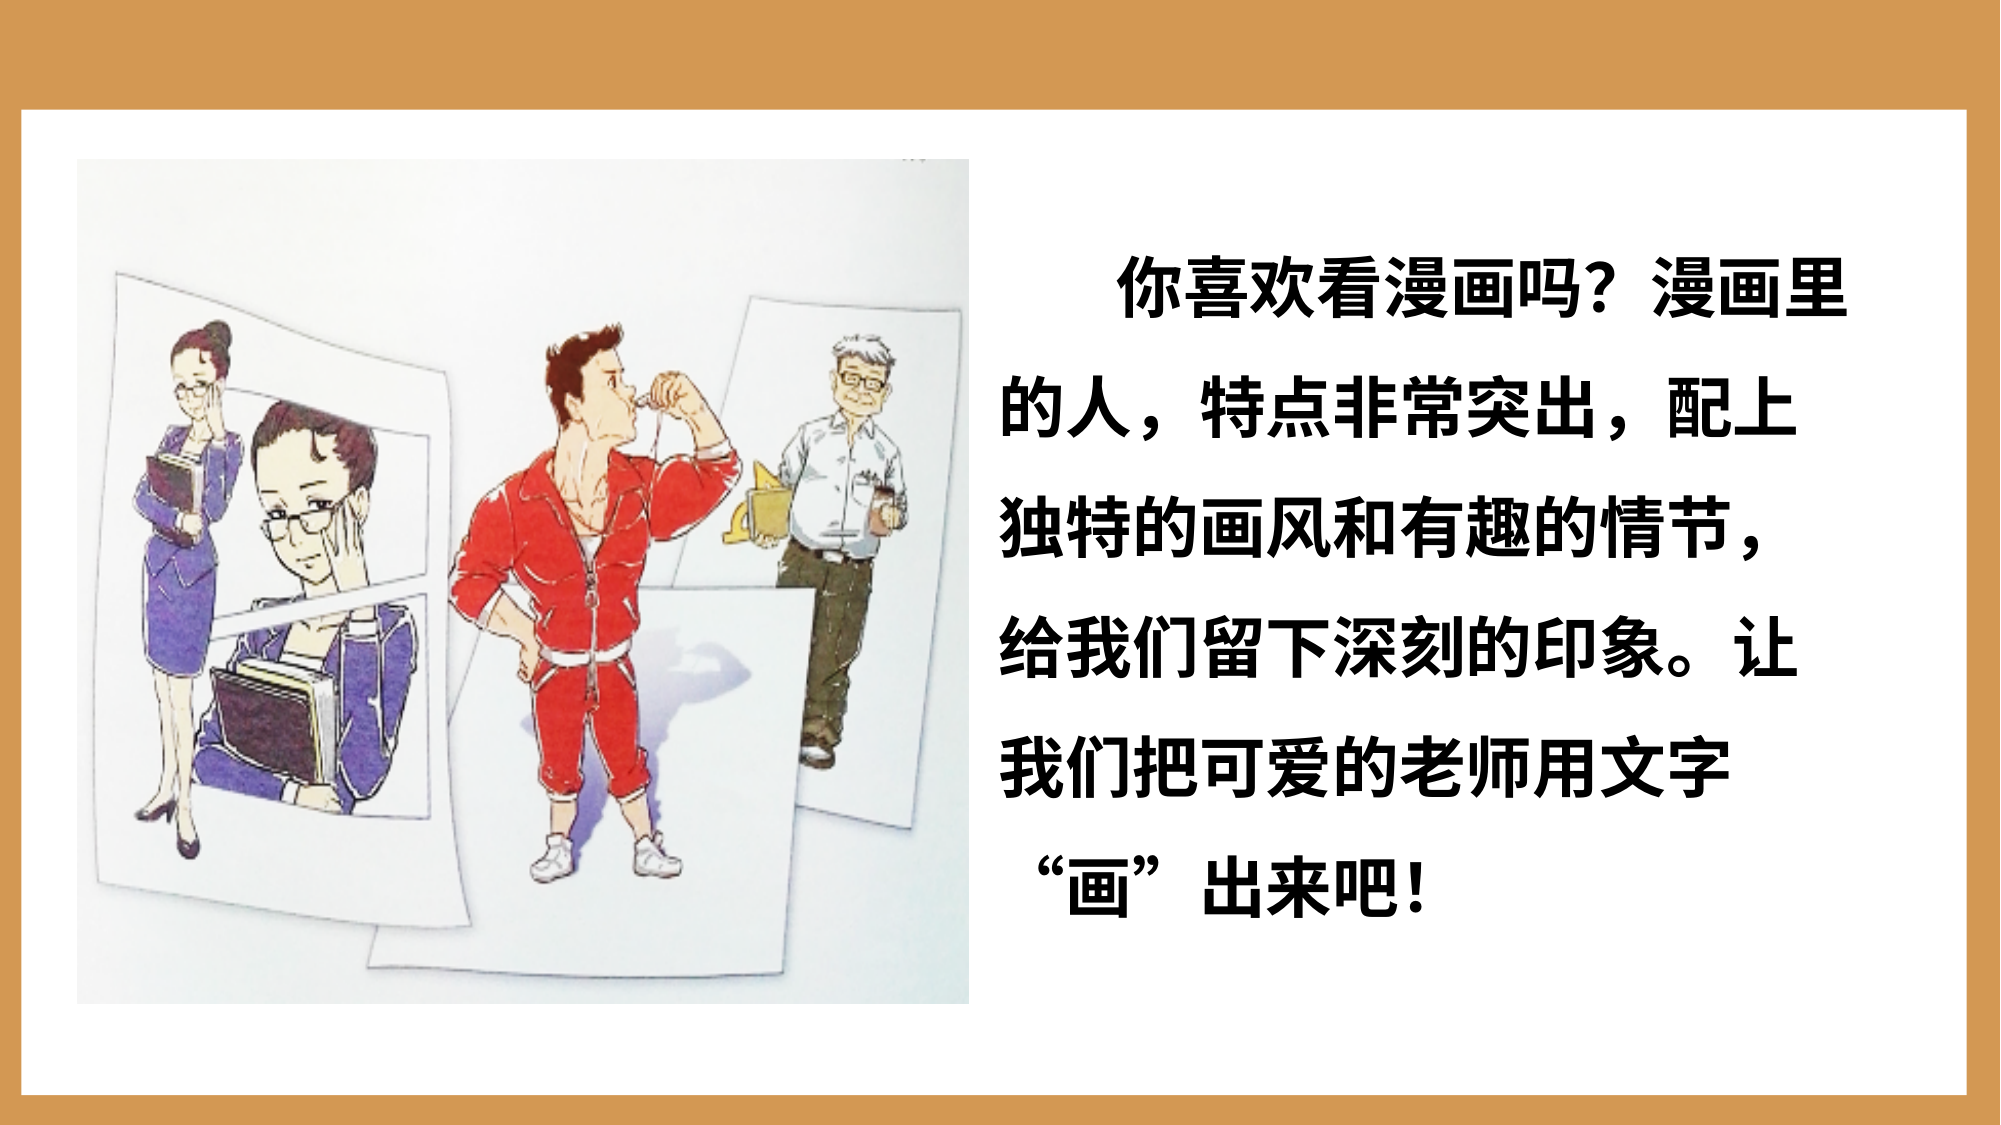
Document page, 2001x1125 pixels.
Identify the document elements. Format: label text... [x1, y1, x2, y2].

text_box 你喜欢看漫画吗？漫画里的人，特点非常突出，配上独特的画风和有趣的情节，给我们留下深刻的印象。让我们把可爱的老师用文字“画”出来吧！ [984, 198, 1875, 933]
picture [77, 159, 969, 1004]
